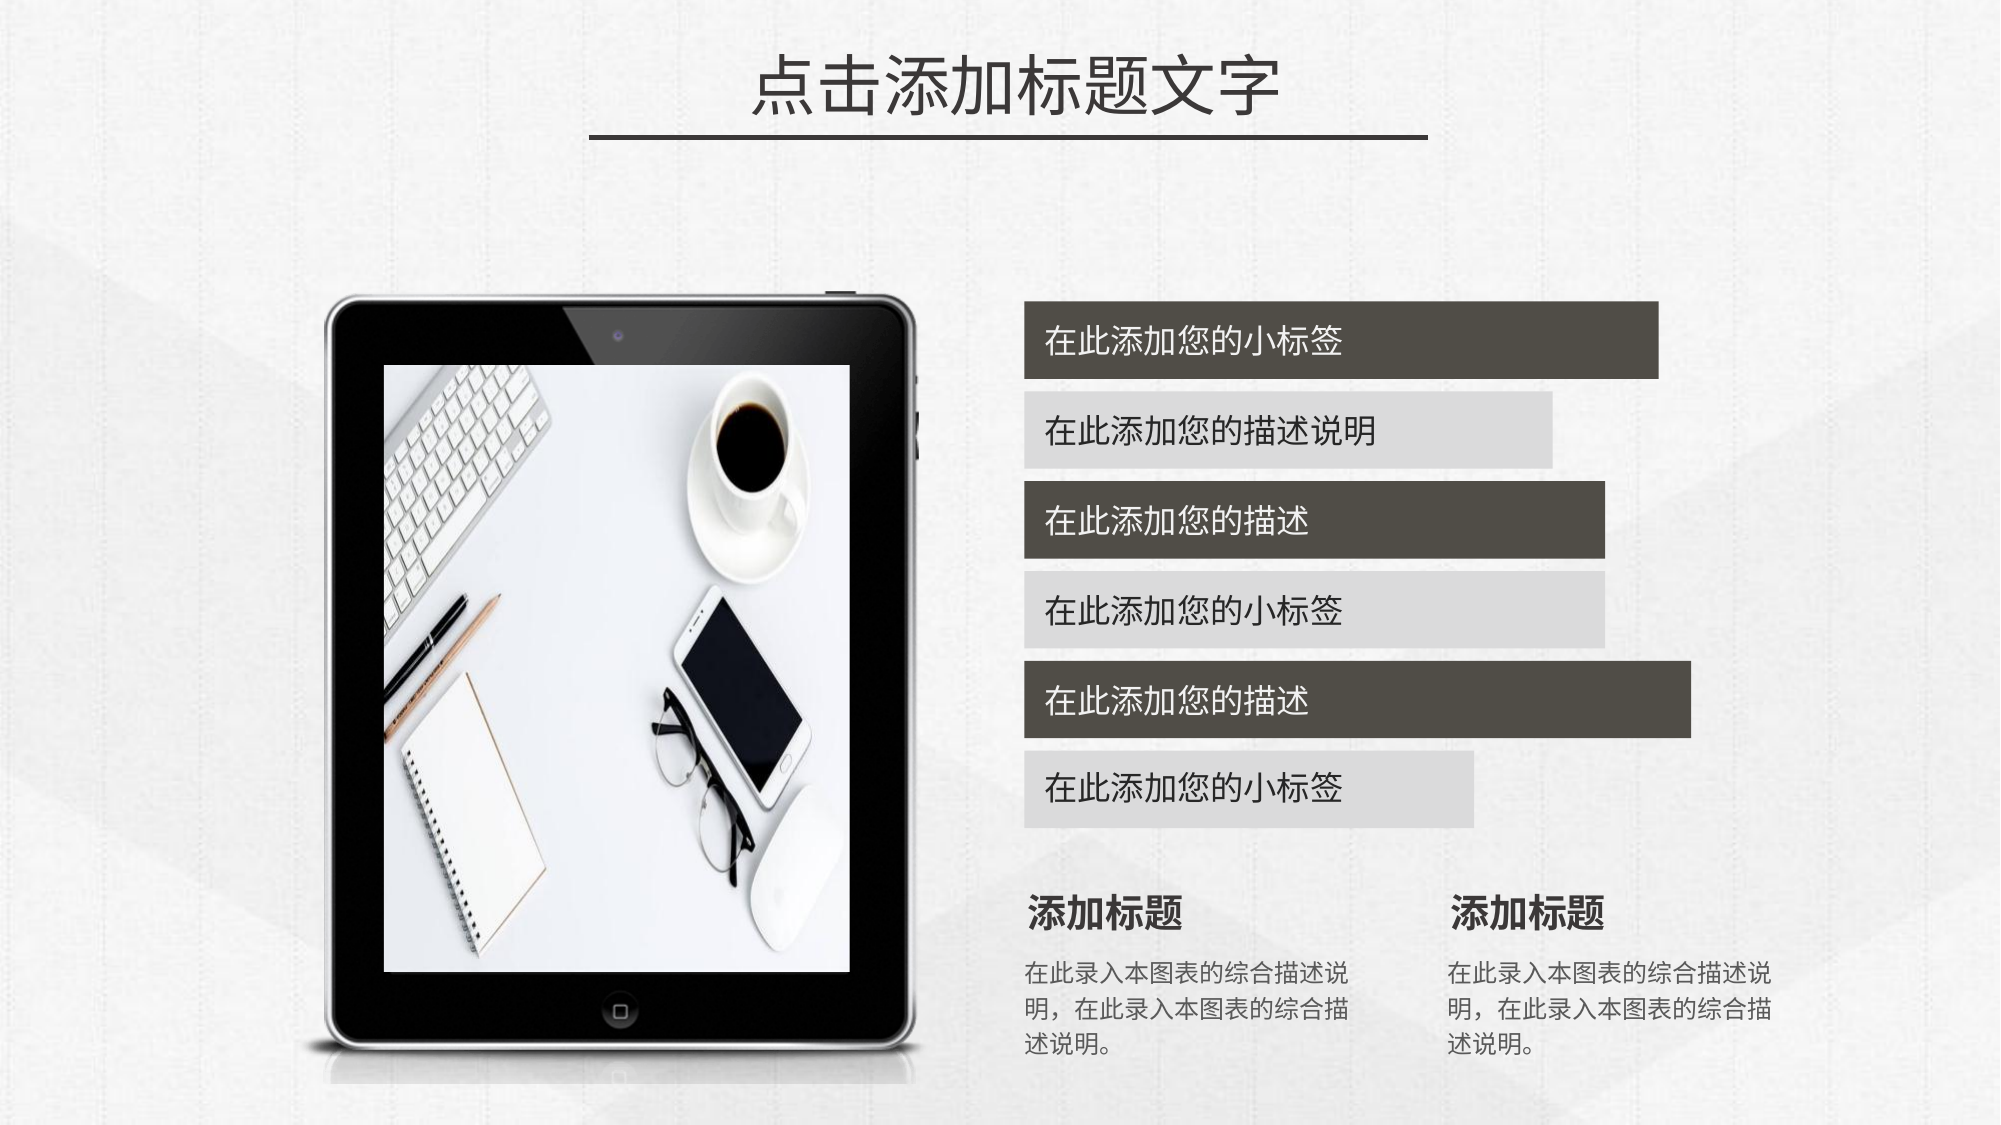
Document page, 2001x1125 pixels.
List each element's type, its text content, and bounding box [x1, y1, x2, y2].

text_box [1024, 301, 1659, 379]
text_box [1024, 660, 1692, 739]
text_box 在此录入本图表的综合描述说明，在此录入本图表的综合描述说明。 [1432, 943, 1806, 1067]
text_box 添加标题 [1012, 880, 1198, 943]
text_box 添加标题 [1435, 880, 1621, 943]
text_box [1024, 570, 1606, 649]
picture [0, 0, 2000, 1125]
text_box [1024, 391, 1553, 469]
text_box 在此录入本图表的综合描述说明，在此录入本图表的综合描述说明。 [1009, 943, 1383, 1067]
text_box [1024, 750, 1475, 829]
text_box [1024, 481, 1606, 559]
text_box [287, 268, 946, 1084]
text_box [561, 36, 1472, 138]
